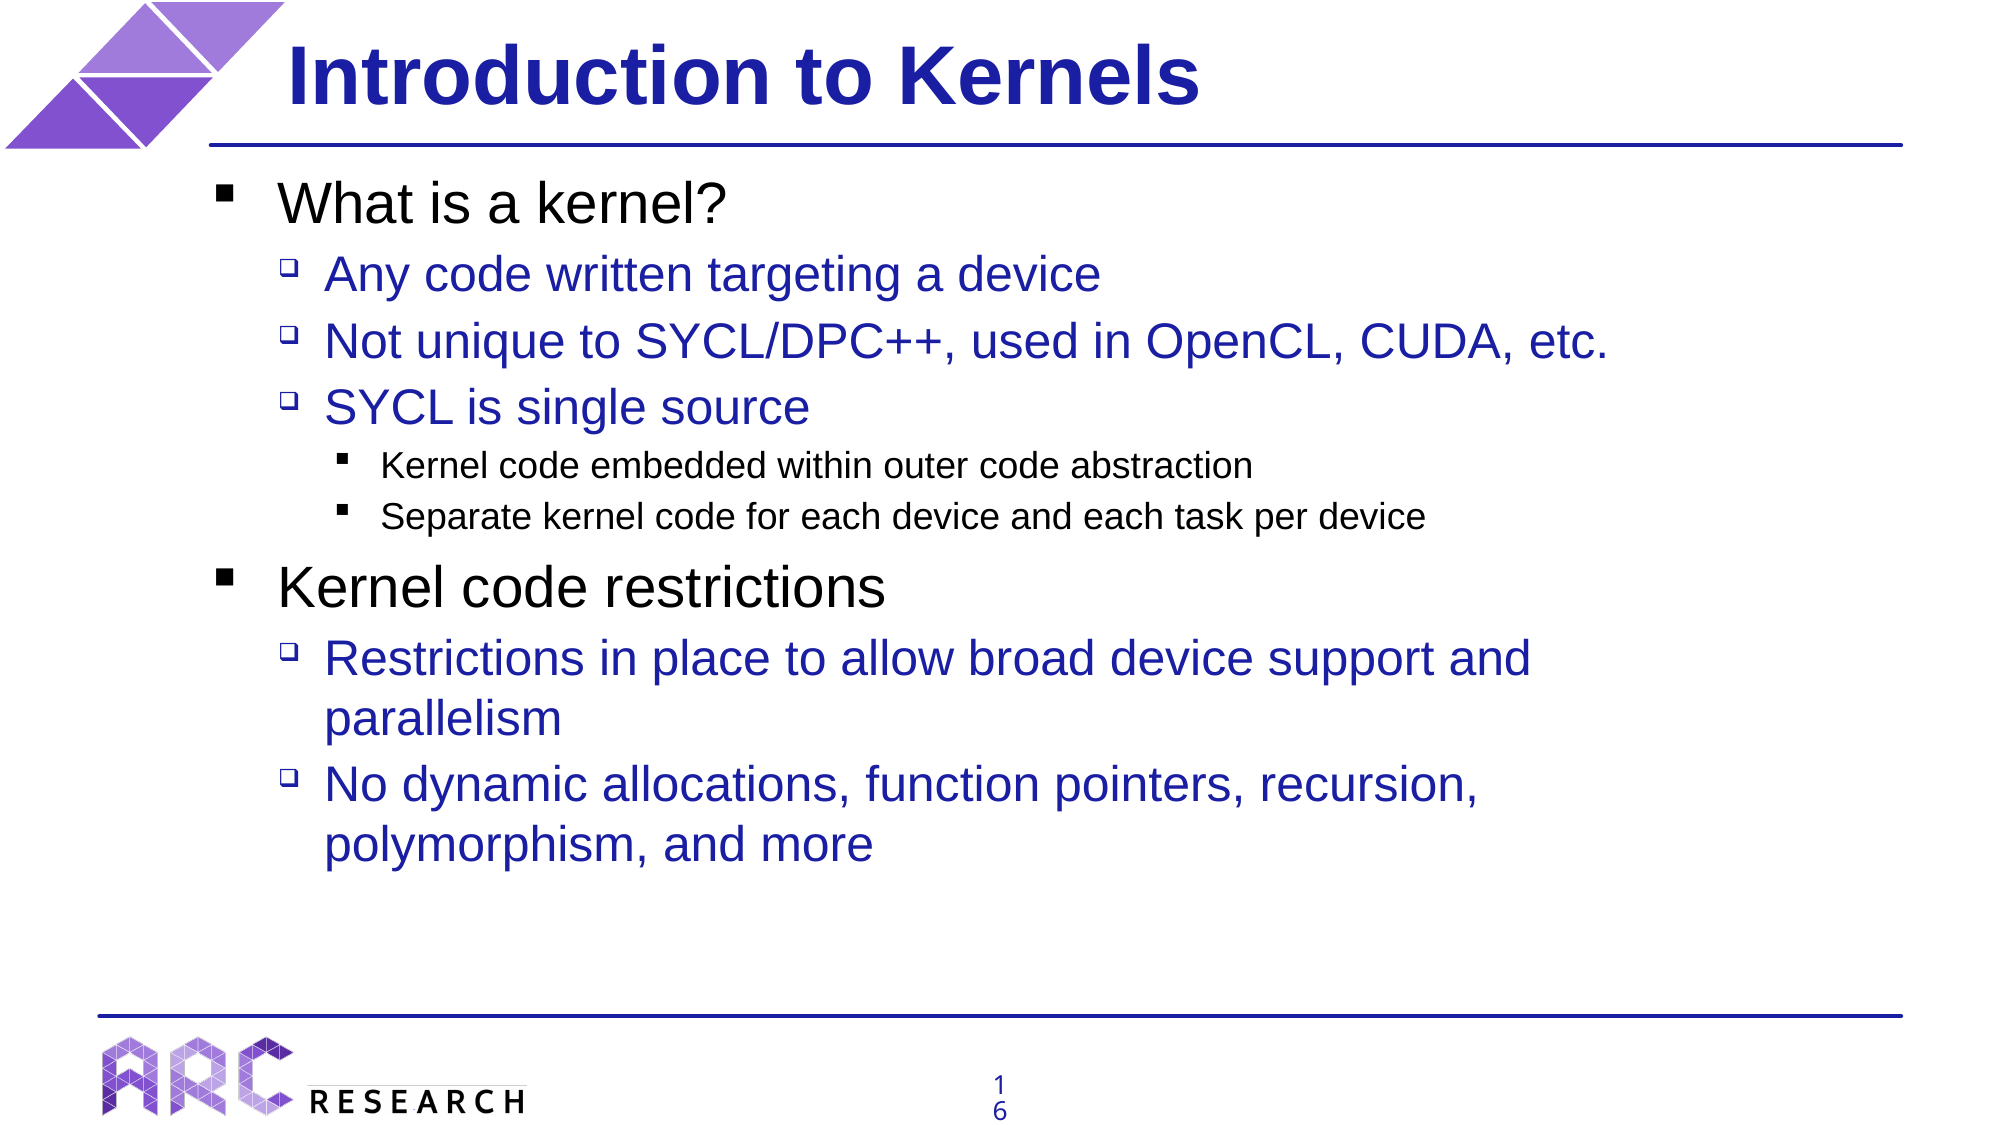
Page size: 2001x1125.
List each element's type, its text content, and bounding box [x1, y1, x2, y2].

list What is a kernel? Any code written targeting a device Not unique to SYCL/DPC++, used in OpenCL, CUDA, etc. SYCL is single source Kernel code embedded within outer code abstraction Separate kernel code for each device and each task per device Kernel code restrictions Restrictions in place to allow broad device support and parallelism No dynamic allocations, function pointers, recursion, polymorphism, and more [201, 165, 1665, 1000]
picture [307, 1083, 527, 1116]
slide_number 16 [992, 1067, 1008, 1101]
title Introduction to Kernels [266, 0, 1466, 143]
picture [99, 1036, 296, 1119]
